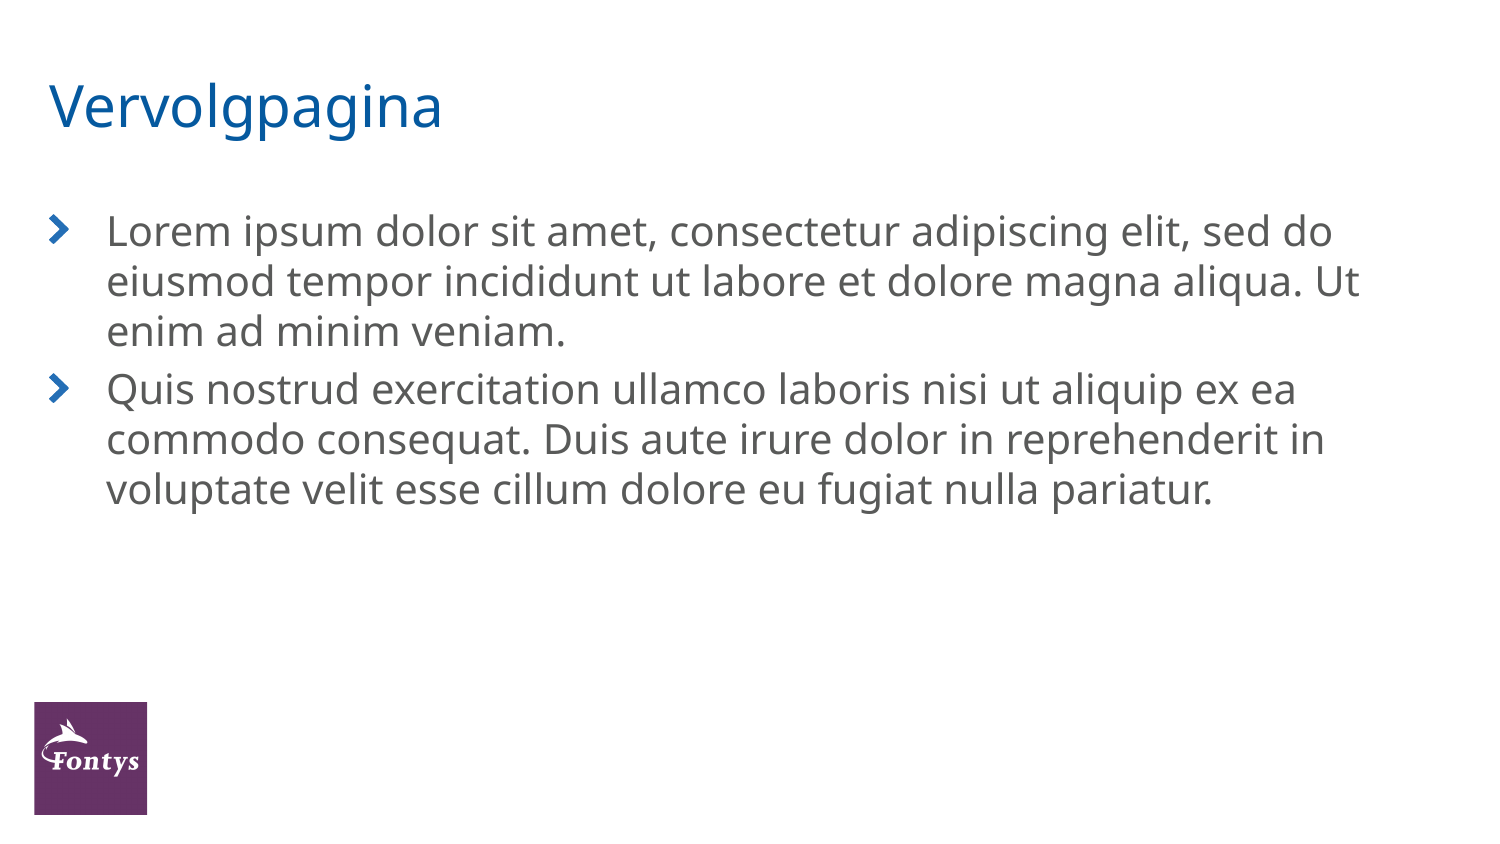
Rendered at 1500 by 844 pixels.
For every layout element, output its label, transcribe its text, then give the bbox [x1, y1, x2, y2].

picture [49, 214, 69, 244]
title Vervolgpagina [34, 33, 1466, 175]
picture [49, 373, 69, 403]
list Lorem ipsum dolor sit amet, consectetur adipiscing elit, sed do eiusmod tempor incididunt ut labore et dolore magna aliqua. Ut enim ad minim veniam. Quis nostrud exercitation ullamco laboris nisi ut aliquip ex ea commodo consequat. Duis aute irure dolor in reprehenderit in voluptate velit esse cillum dolore eu fugiat nulla pariatur. [34, 196, 1466, 669]
picture [34, 702, 159, 815]
